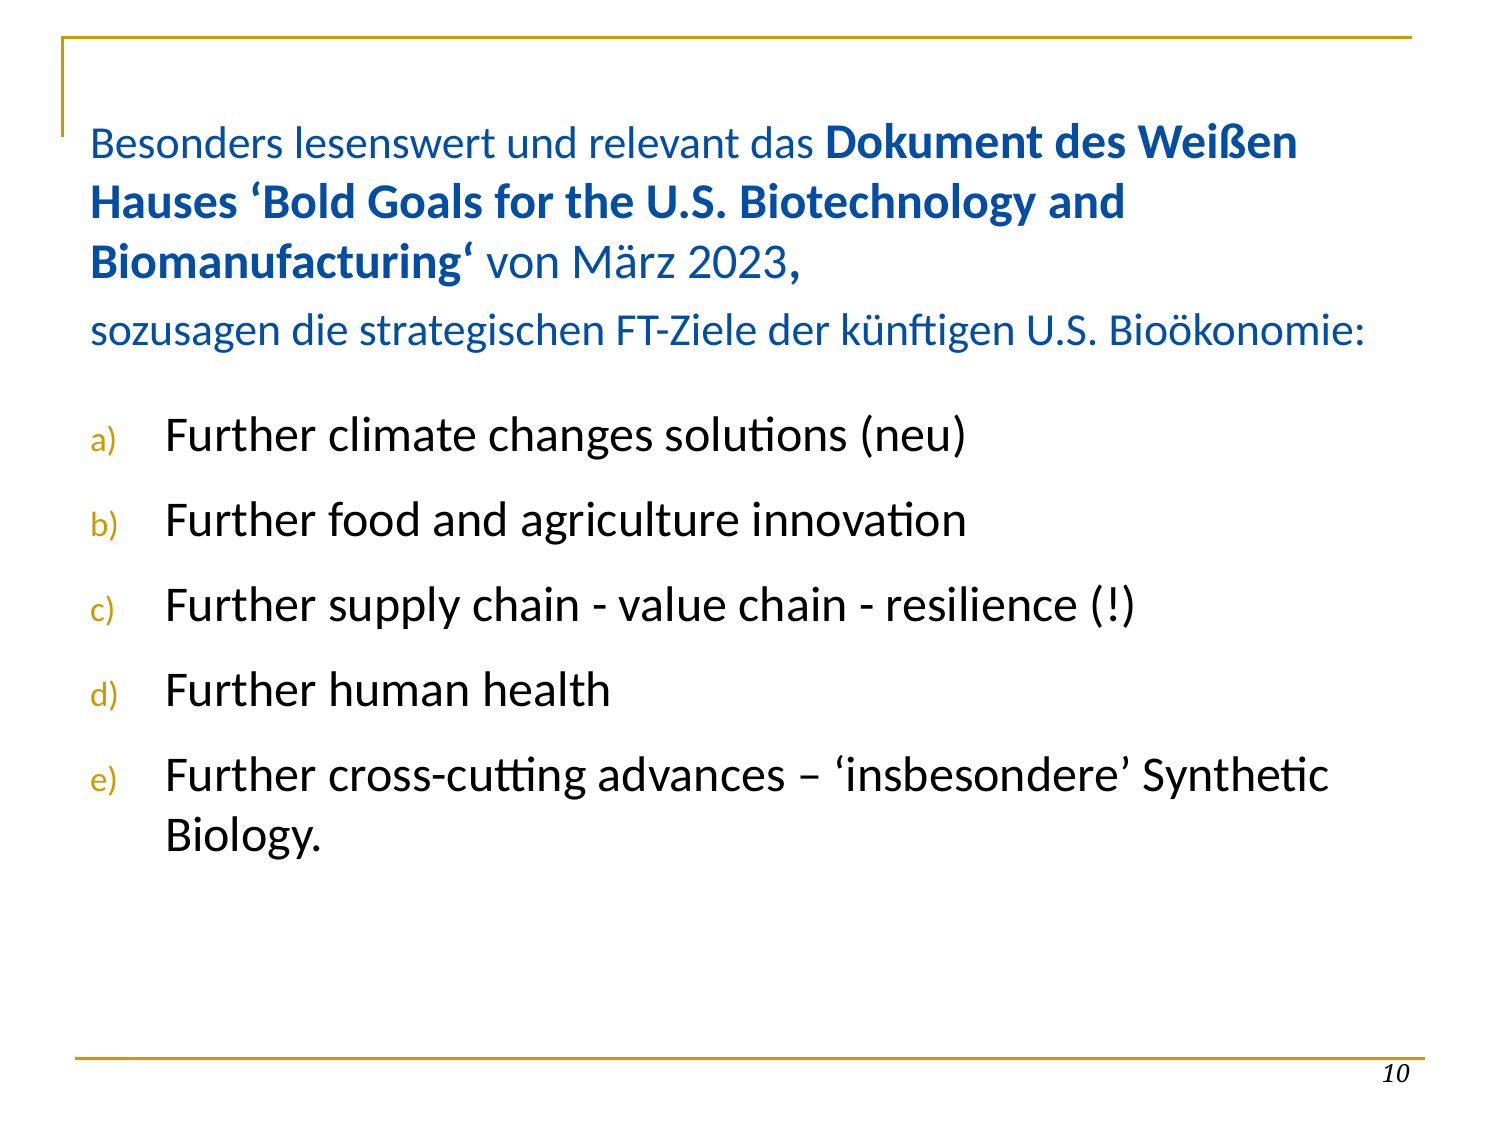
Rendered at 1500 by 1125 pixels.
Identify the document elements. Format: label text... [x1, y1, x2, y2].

text_box sozusagen die strategischen FT-Ziele der künftigen U.S. Bioökonomie: Further climate changes solutions (neu) Further food and agriculture innovation Further supply chain - value chain - resilience (!) Further human health Further cross-cutting advances – ‘insbesondere’ Synthetic Biology. [74, 291, 1425, 770]
slide_number 10 [1074, 1023, 1426, 1100]
title Besonders lesenswert und relevant das Dokument des Weißen Hauses ‘Bold Goals for the U.S. Biotechnology and Biomanufacturing‘ von März 2023, [75, 104, 1425, 291]
